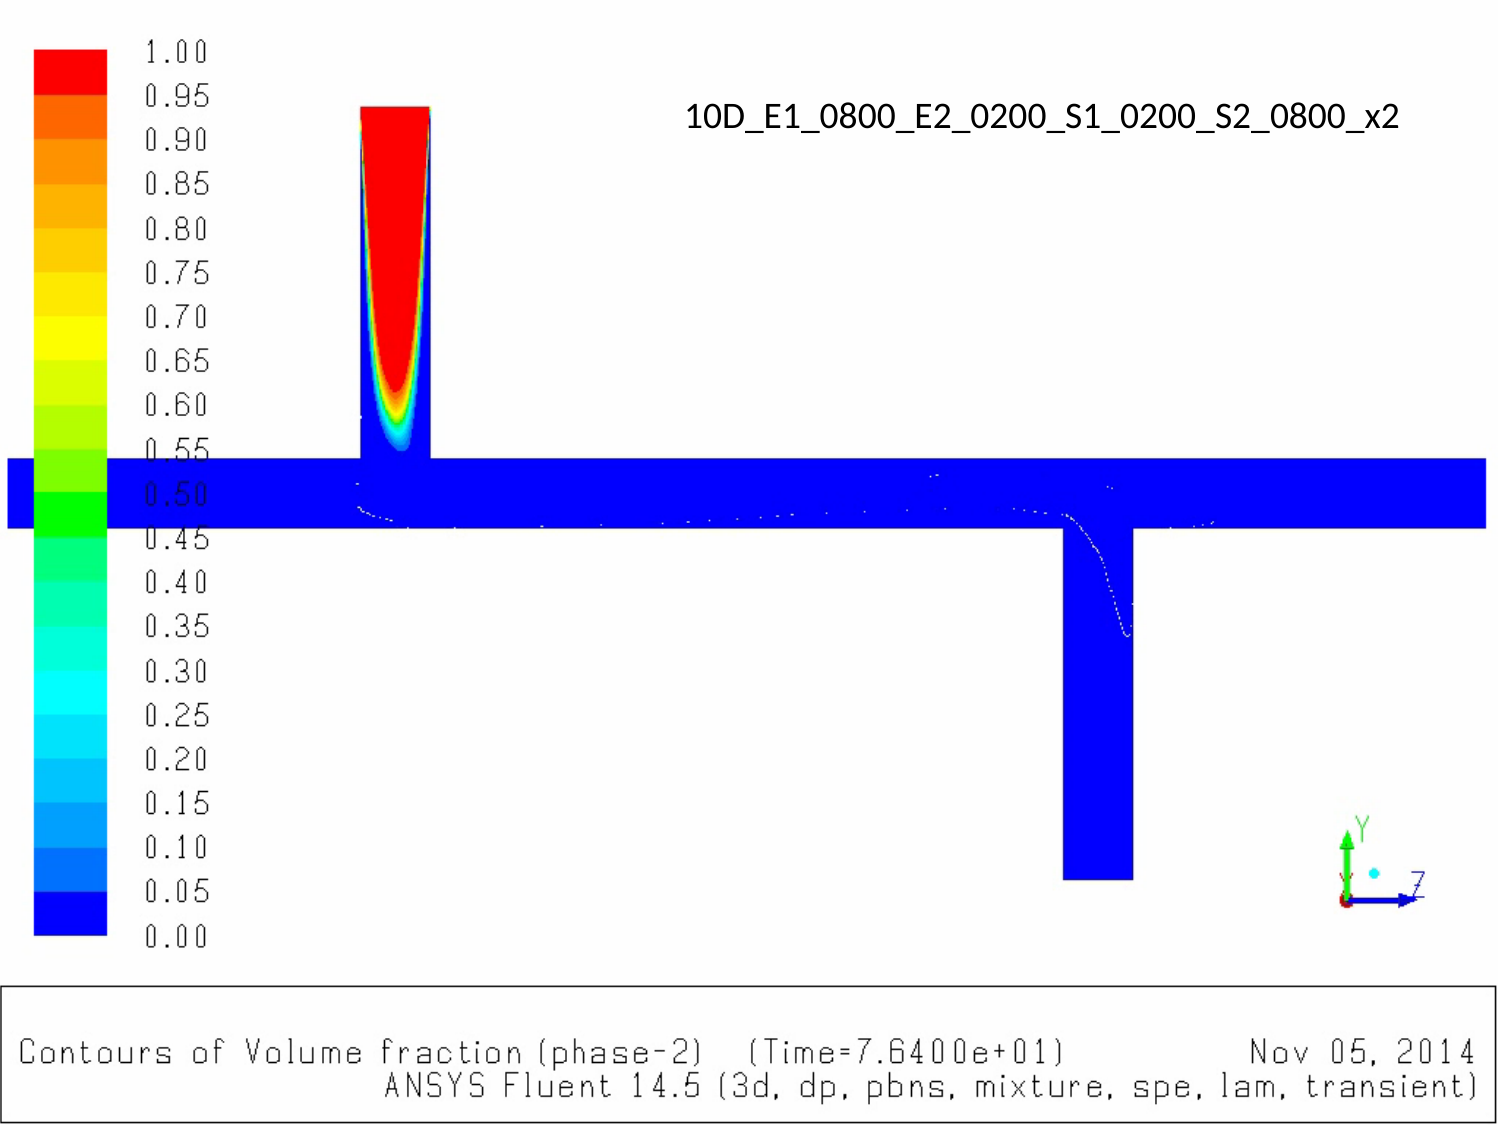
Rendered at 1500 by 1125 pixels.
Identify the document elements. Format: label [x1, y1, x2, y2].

text_box [0, 0, 1499, 1125]
